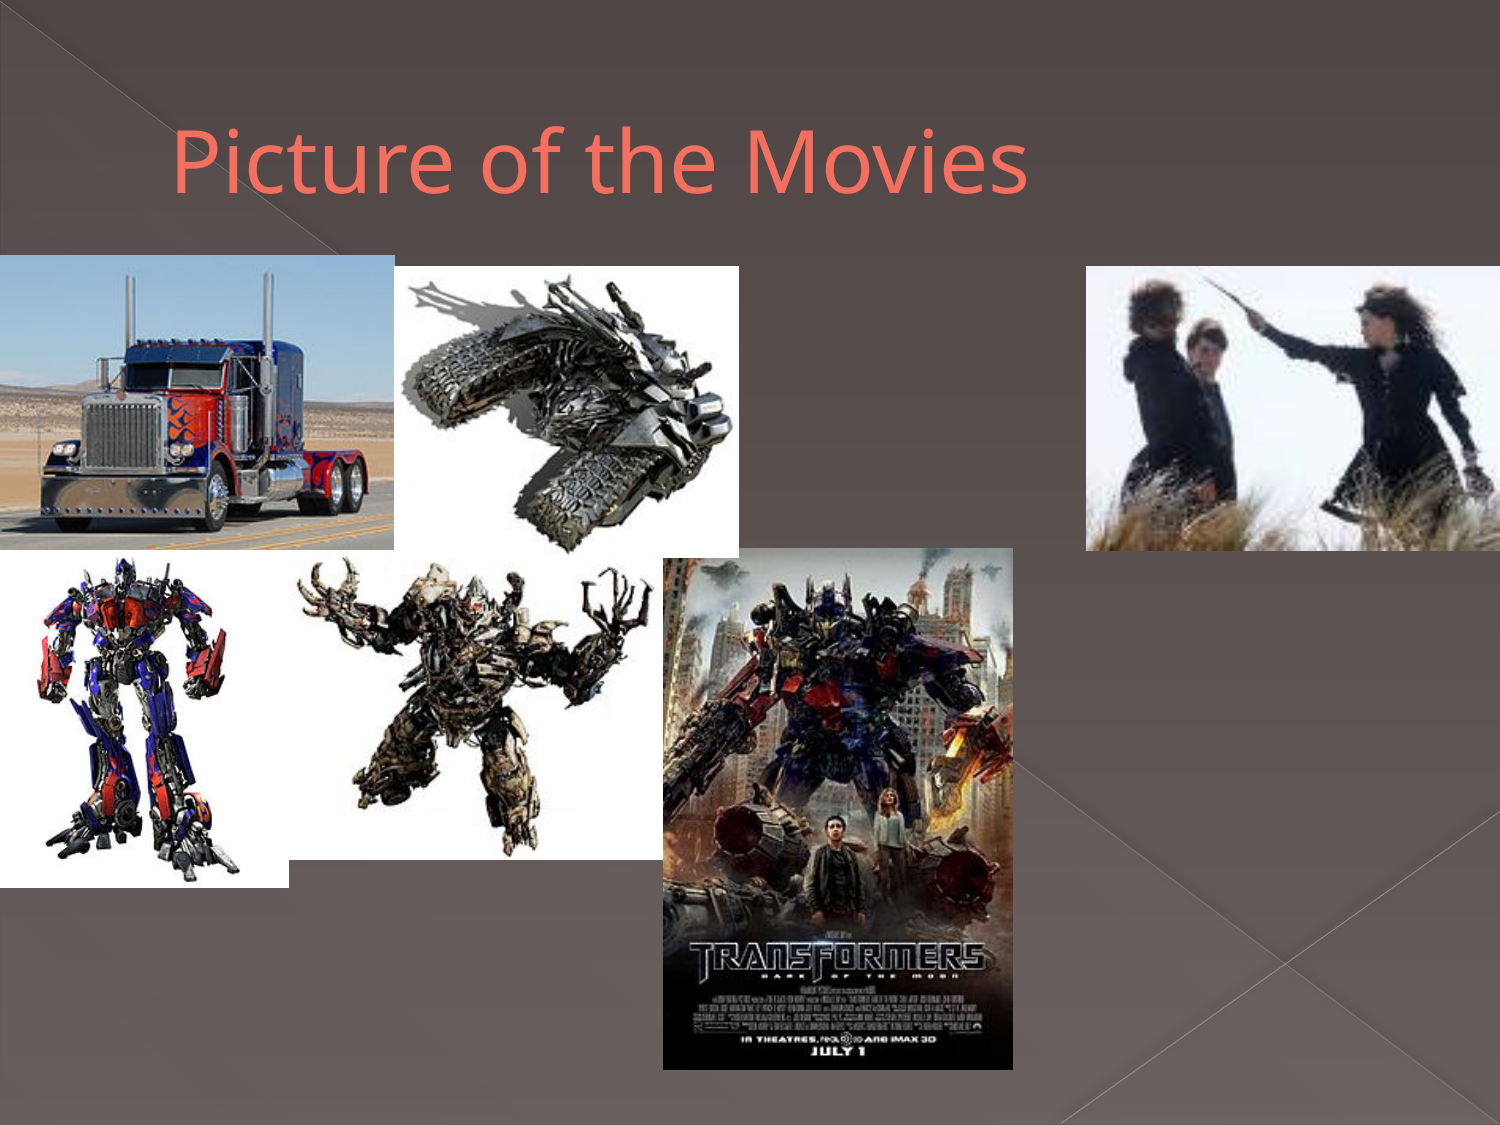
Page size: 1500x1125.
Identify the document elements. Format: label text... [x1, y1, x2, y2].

picture [0, 255, 1013, 1071]
title Picture of the Movies [75, 43, 1425, 274]
picture [1086, 266, 1500, 551]
